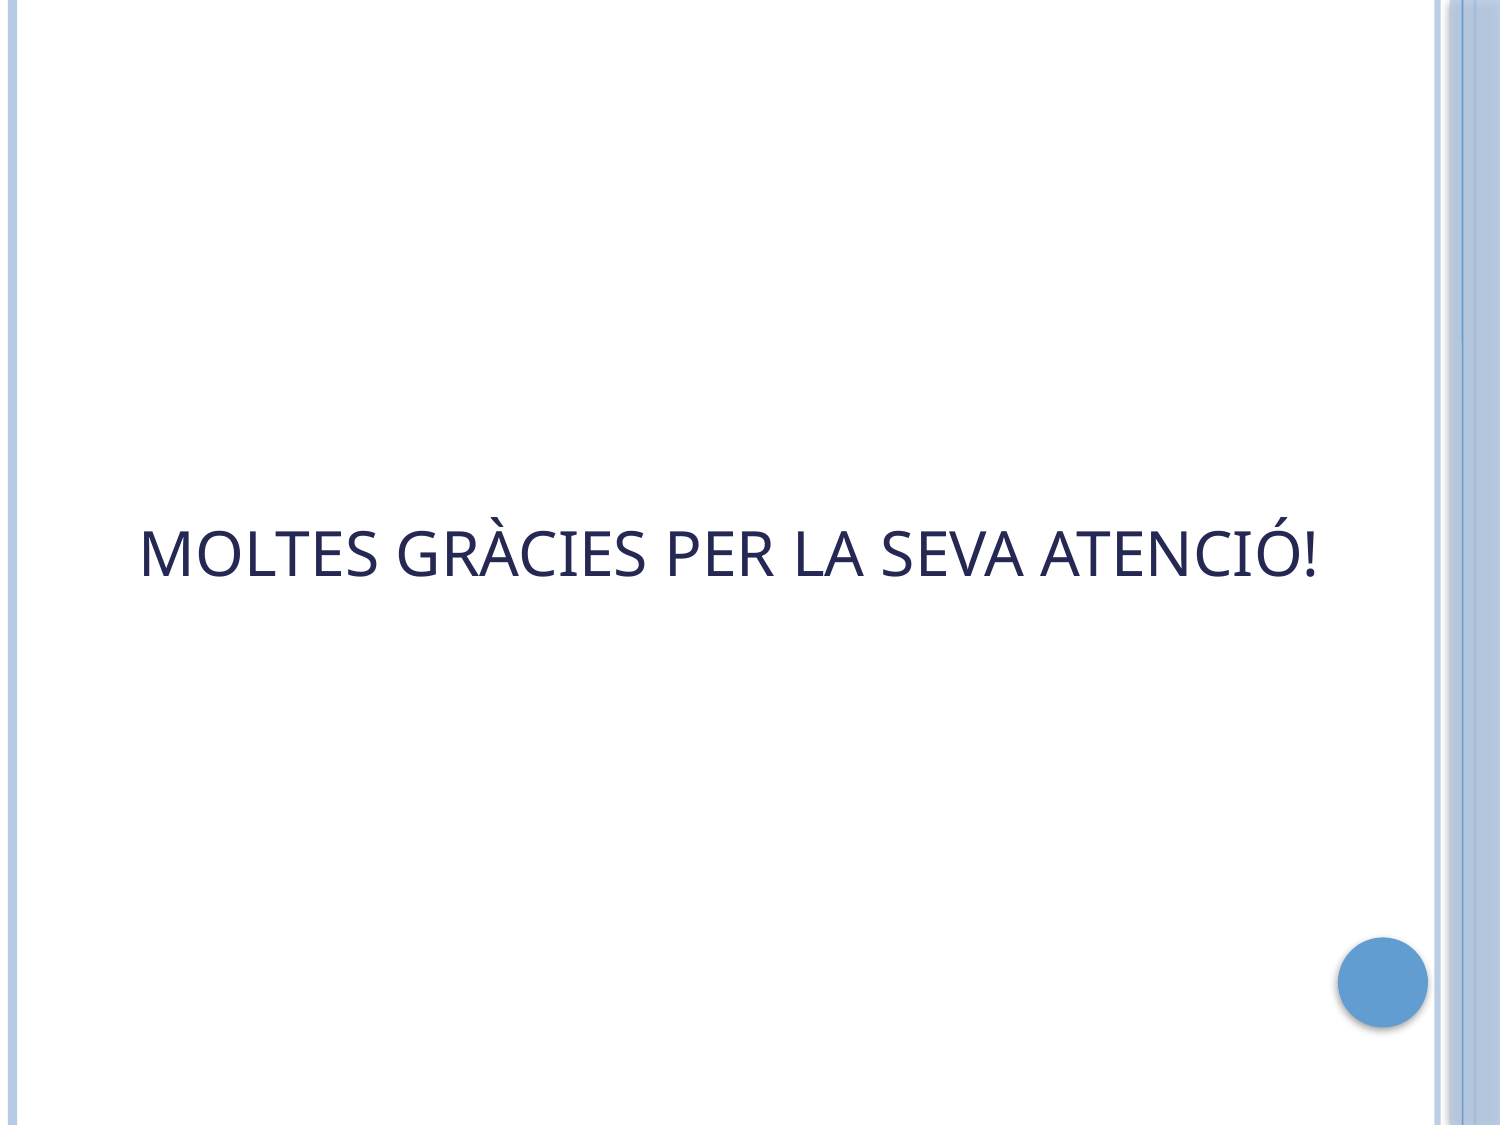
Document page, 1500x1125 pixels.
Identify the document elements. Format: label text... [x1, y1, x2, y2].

title Moltes gràcies per la seva atenció! [123, 408, 1349, 597]
